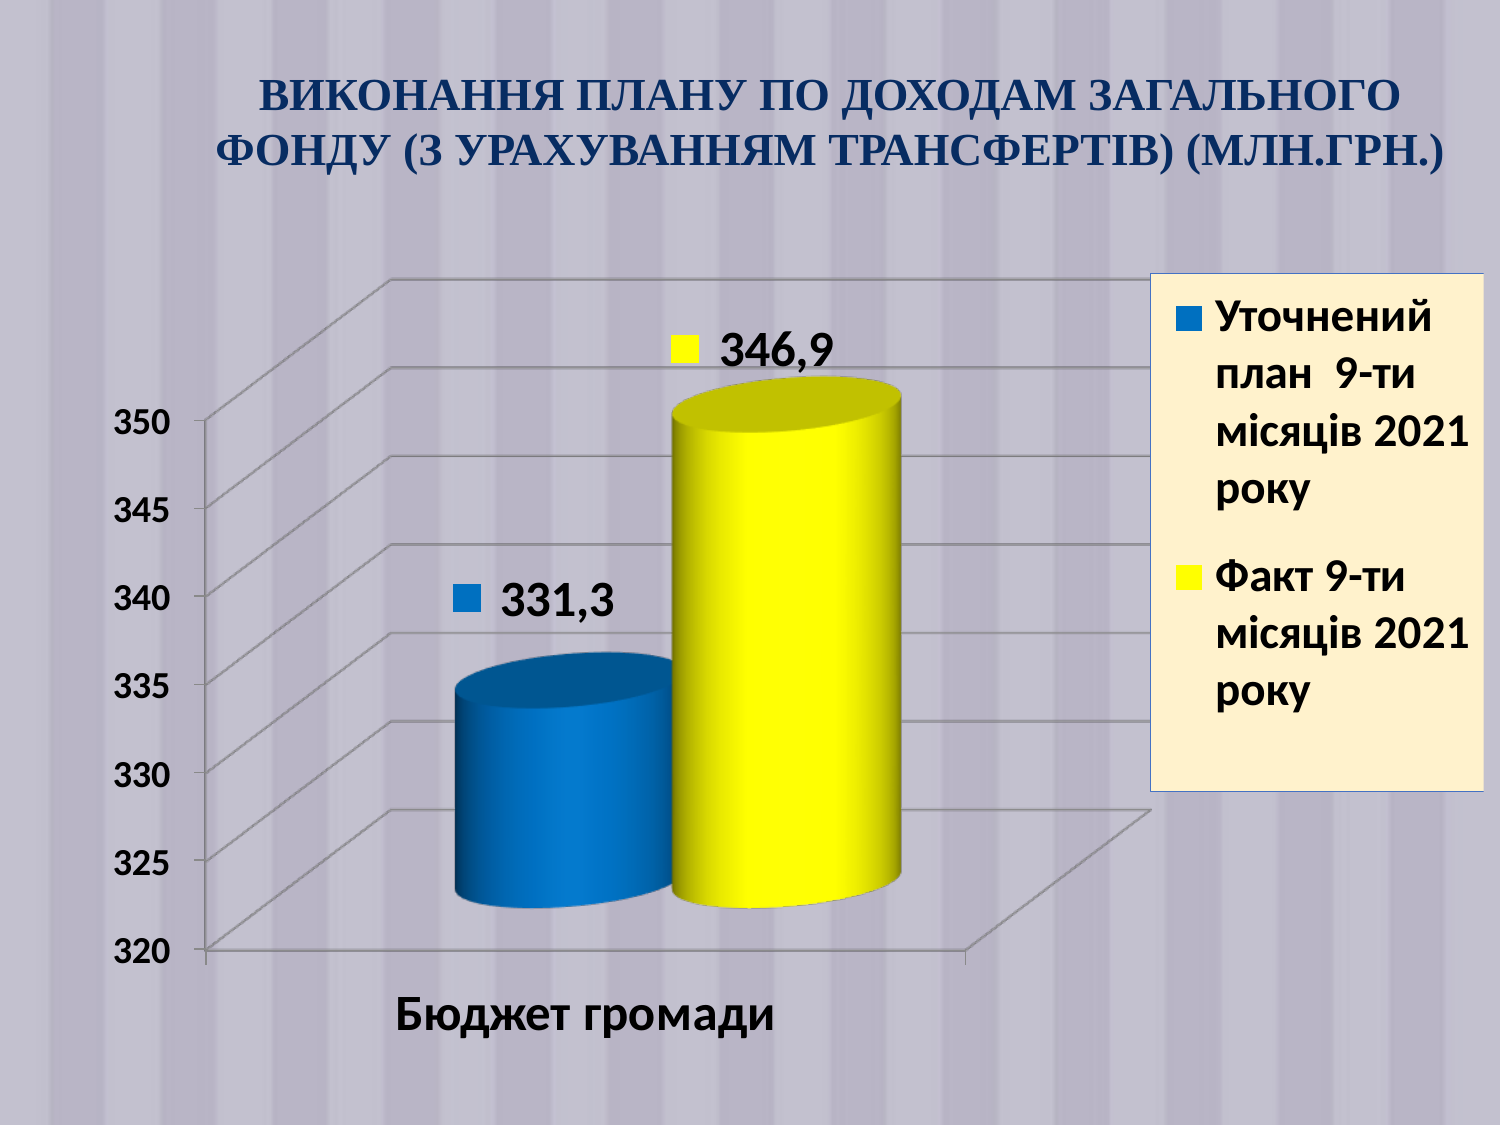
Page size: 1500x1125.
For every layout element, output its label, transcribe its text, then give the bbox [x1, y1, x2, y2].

title ВИКОНАННЯ ПЛАНУ ПО ДОХОДАМ ЗАГАЛЬНОГО ФОНДУ (З УРАХУВАННЯМ ТРАНСФЕРТІВ) (МЛН.ГРН.) [160, 54, 1500, 185]
picture [0, 0, 1500, 1125]
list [36, 242, 1493, 1048]
